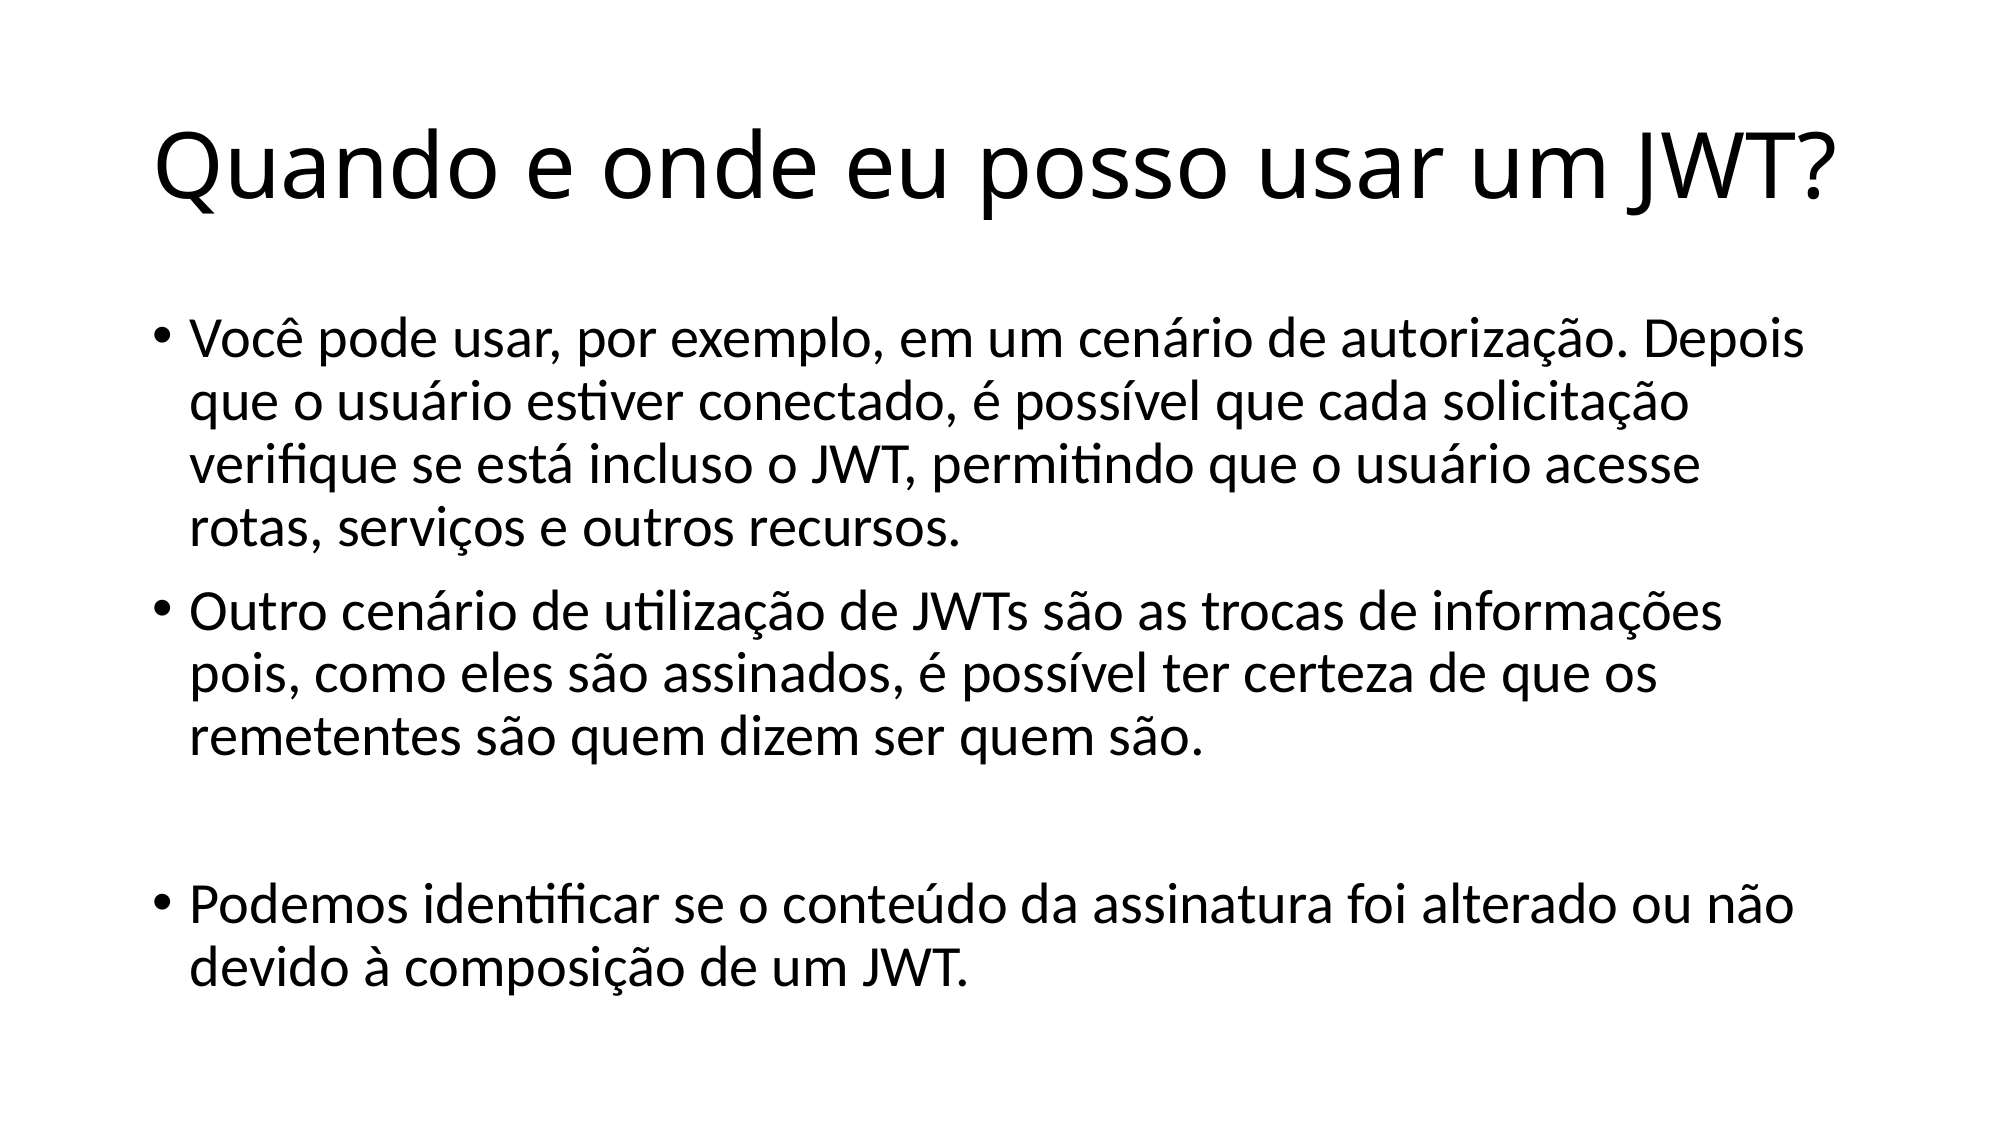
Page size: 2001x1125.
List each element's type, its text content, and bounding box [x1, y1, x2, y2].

list Você pode usar, por exemplo, em um cenário de autorização. Depois que o usuário estiver conectado, é possível que cada solicitação verifique se está incluso o JWT, permitindo que o usuário acesse rotas, serviços e outros recursos. Outro cenário de utilização de JWTs são as trocas de informações pois, como eles são assinados, é possível ter certeza de que os remetentes são quem dizem ser quem são. Podemos identificar se o conteúdo da assinatura foi alterado ou não devido à composição de um JWT. [137, 299, 1863, 1014]
title Quando e onde eu posso usar um JWT? [137, 59, 1863, 278]
